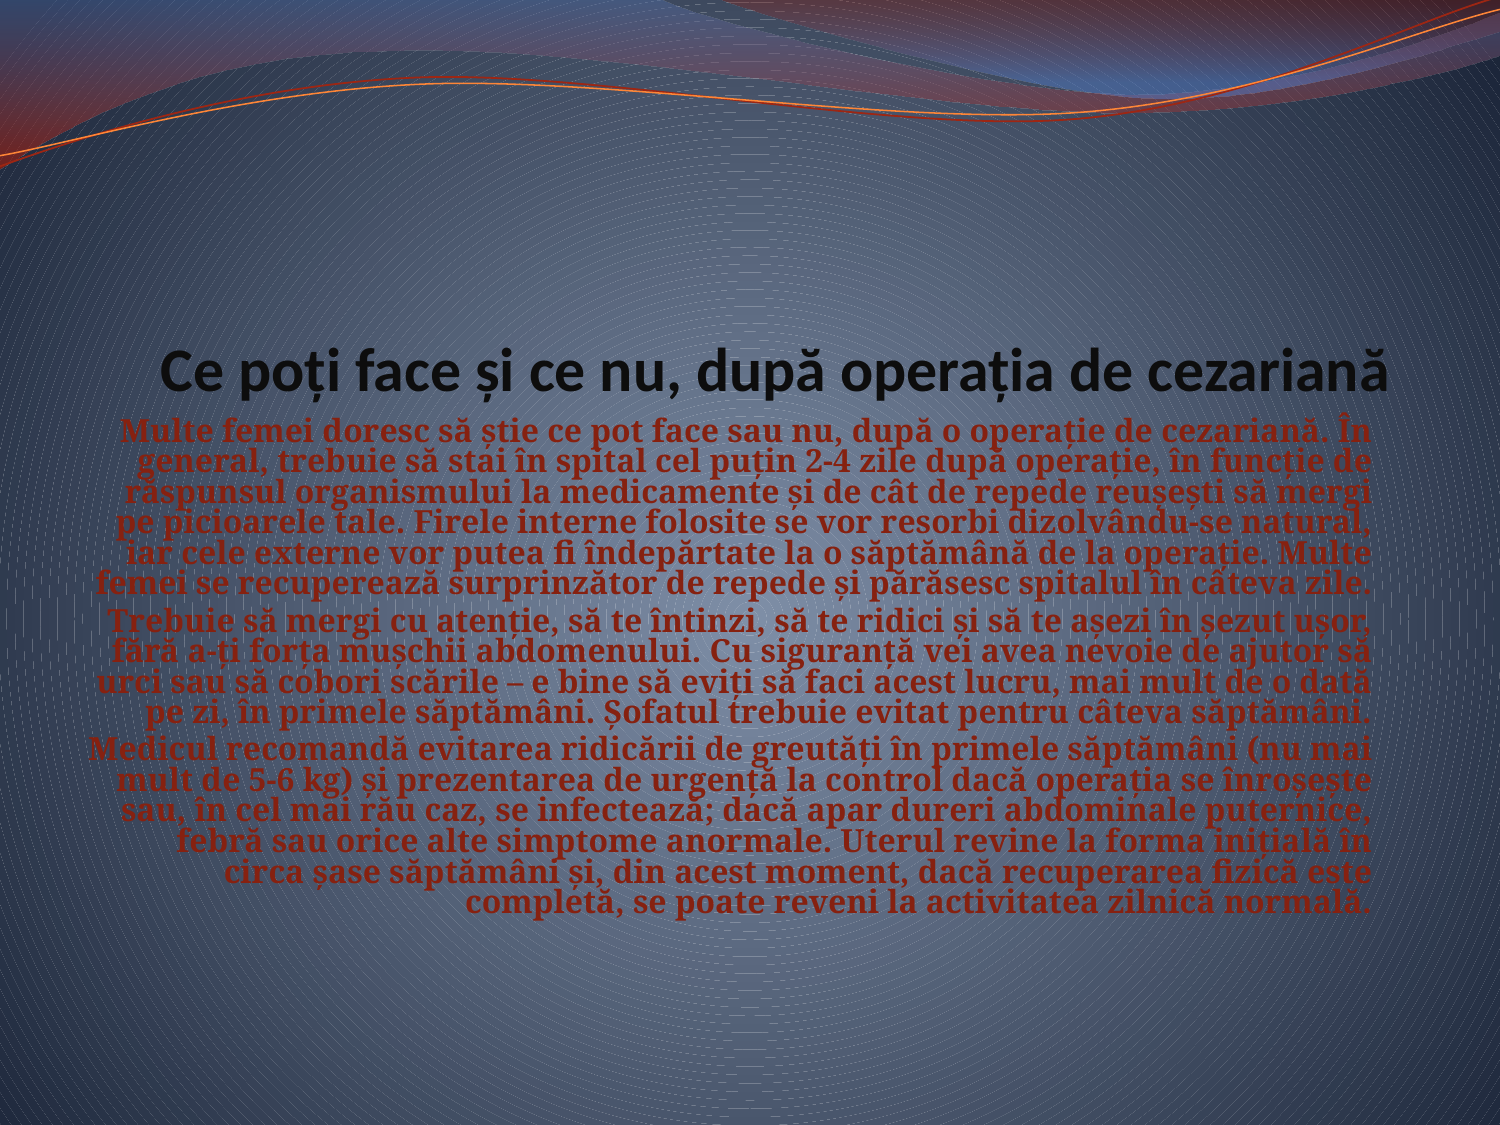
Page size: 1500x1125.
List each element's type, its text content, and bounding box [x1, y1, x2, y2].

title Ce poţi face şi ce nu, după operaţia de cezariană [105, 292, 1394, 479]
subtitle Multe femei doresc să ştie ce pot face sau nu, după o operaţie de cezariană. În general, trebuie să stai în spital cel puţin 2-4 zile după operaţie, în funcţie de răspunsul organismului la medicamente şi de cât de repede reuşeşti să mergi pe picioarele tale. Firele interne folosite se vor resorbi dizolvându-se natural, iar cele externe vor putea fi îndepărtate la o săptămână de la operaţie. Multe femei se recuperează surprinzător de repede şi părăsesc spitalul în câteva zile. Trebuie să mergi cu atenţie, să te întinzi, să te ridici şi să te aşezi în şezut uşor, fără a-ţi forţa muşchii abdomenului. Cu siguranţă vei avea nevoie de ajutor să urci sau să cobori scările – e bine să eviţi să faci acest lucru, mai mult de o dată pe zi, în primele săptămâni. Şofatul trebuie evitat pentru câteva săptămâni. Medicul recomandă evitarea ridicării de greutăţi în primele săptămâni (nu mai mult de 5-6 kg) şi prezentarea de urgenţă la control dacă operaţia se înroşeşte sau, în cel mai rău caz, se infectează; dacă apar dureri abdominale puternice, febră sau orice alte simptome anormale. Uterul revine la forma iniţială în circa şase săptămâni şi, din acest moment, dacă recuperarea fizică este completă, se poate reveni la activitatea zilnică normală. [87, 409, 1377, 997]
